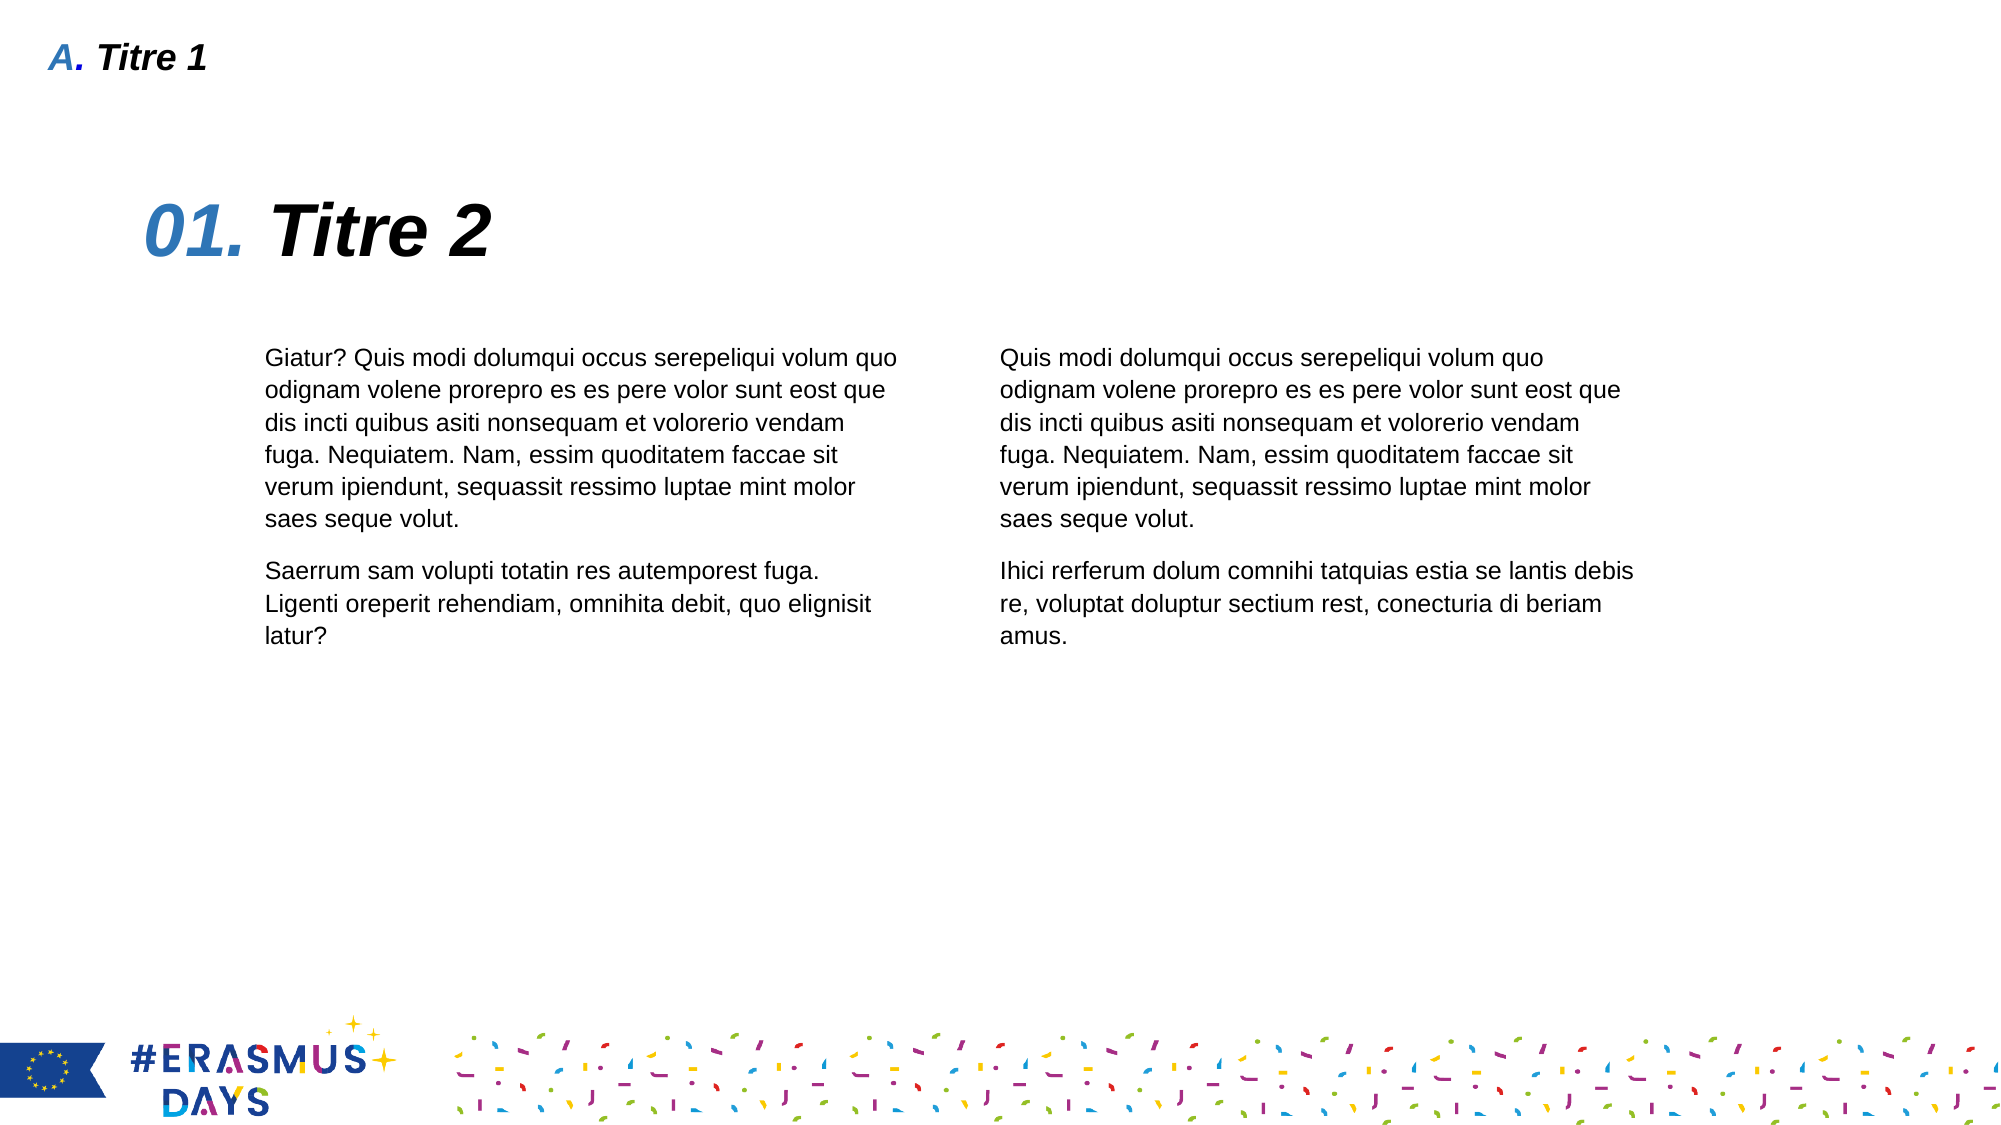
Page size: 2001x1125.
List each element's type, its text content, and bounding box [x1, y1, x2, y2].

text_box Quis modi dolumqui occus serepeliqui volum quo odignam volene prorepro es es pere volor sunt eost que dis incti quibus asiti nonsequam et volorerio vendam fuga. Nequiatem. Nam, essim quoditatem faccae sit verum ipiendunt, sequassit ressimo luptae mint molor saes seque volut. Ihici rerferum dolum comnihi tatquias estia se lantis debis re, voluptat doluptur sectium rest, conecturia di beriam amus. [999, 339, 1637, 819]
text_box 01. Titre 2 [143, 191, 709, 307]
text_box A. Titre 1 [48, 37, 349, 99]
text_box Giatur? Quis modi dolumqui occus serepeliqui volum quo odignam volene prorepro es es pere volor sunt eost que dis incti quibus asiti nonsequam et volorerio vendam fuga. Nequiatem. Nam, essim quoditatem faccae sit verum ipiendunt, sequassit ressimo luptae mint molor saes seque volut. Saerrum sam volupti totatin res autemporest fuga. Ligenti oreperit rehendiam, omnihita debit, quo elignisit latur? [264, 339, 902, 819]
picture [0, 1015, 2000, 1125]
